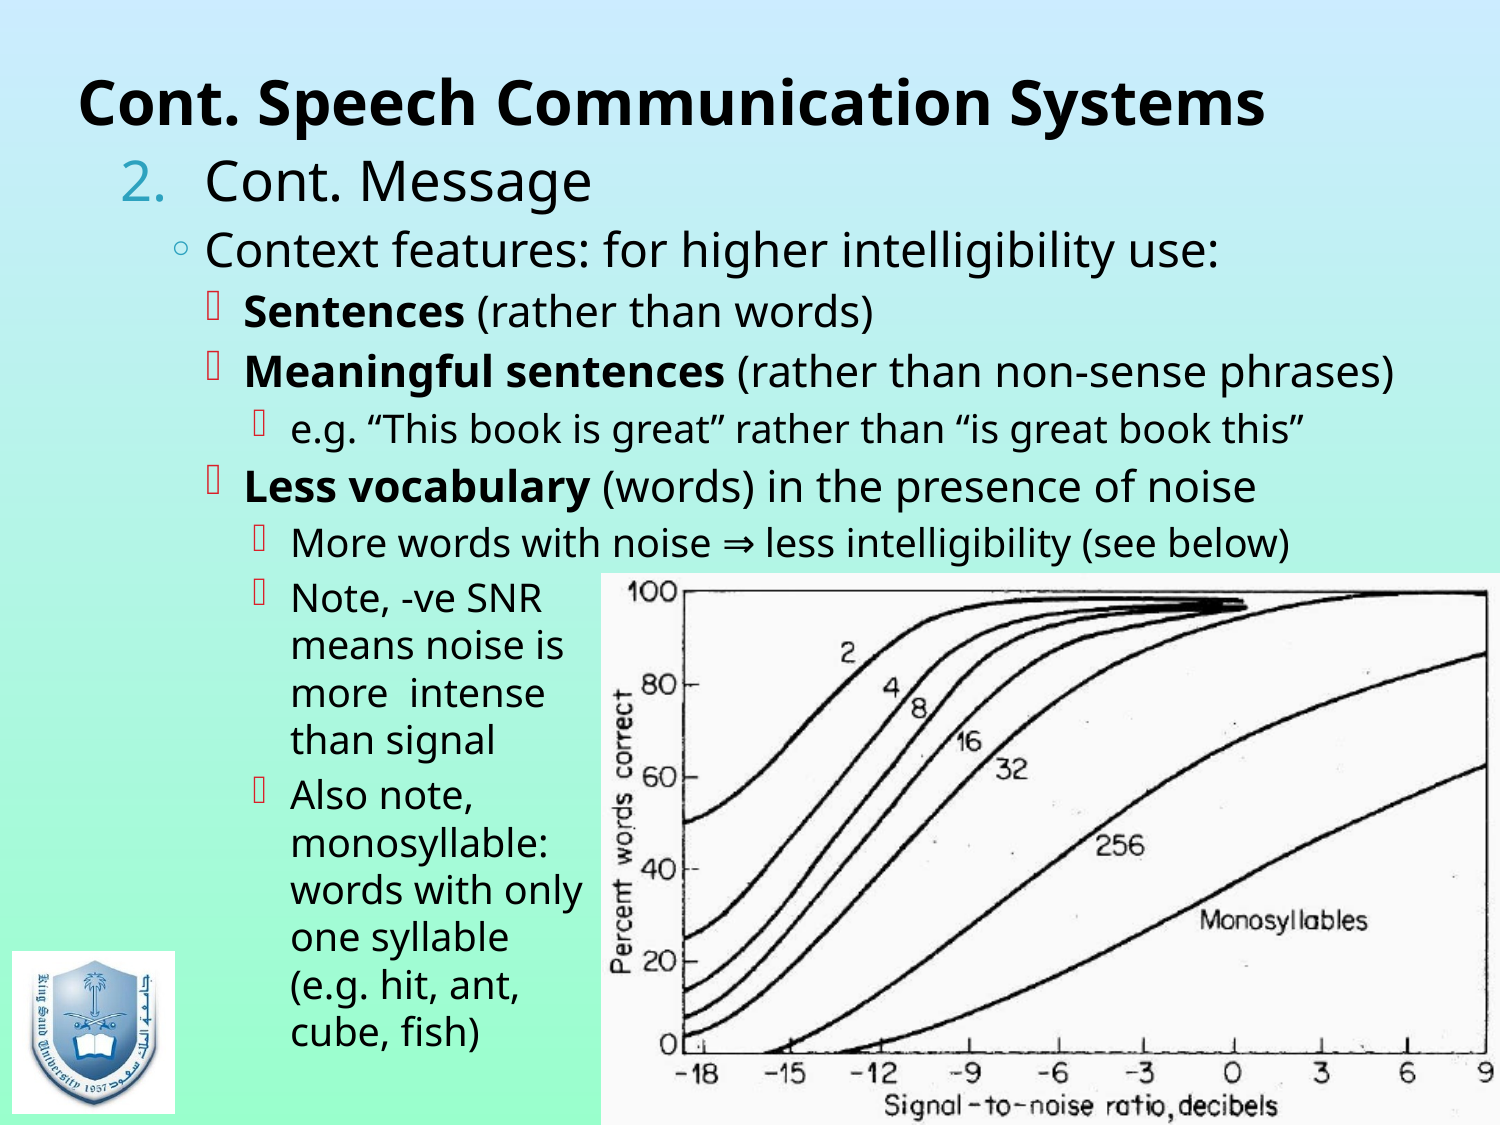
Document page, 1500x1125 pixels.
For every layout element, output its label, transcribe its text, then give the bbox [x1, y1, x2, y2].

picture [601, 573, 1500, 1125]
list Cont. Message Context features: for higher intelligibility use: Sentences (rather than words) Meaningful sentences (rather than non-sense phrases) e.g. “This book is great” rather than “is great book this” Less vocabulary (words) in the presence of noise More words with noise ⇒ less intelligibility (see below) Note, -ve SNR means noise is more intense than signal Also note, monosyllable: words with only one syllable (e.g. hit, ant, cube, fish) [87, 137, 1438, 1113]
picture [12, 951, 175, 1114]
title Cont. Speech Communication Systems [62, 50, 1500, 150]
